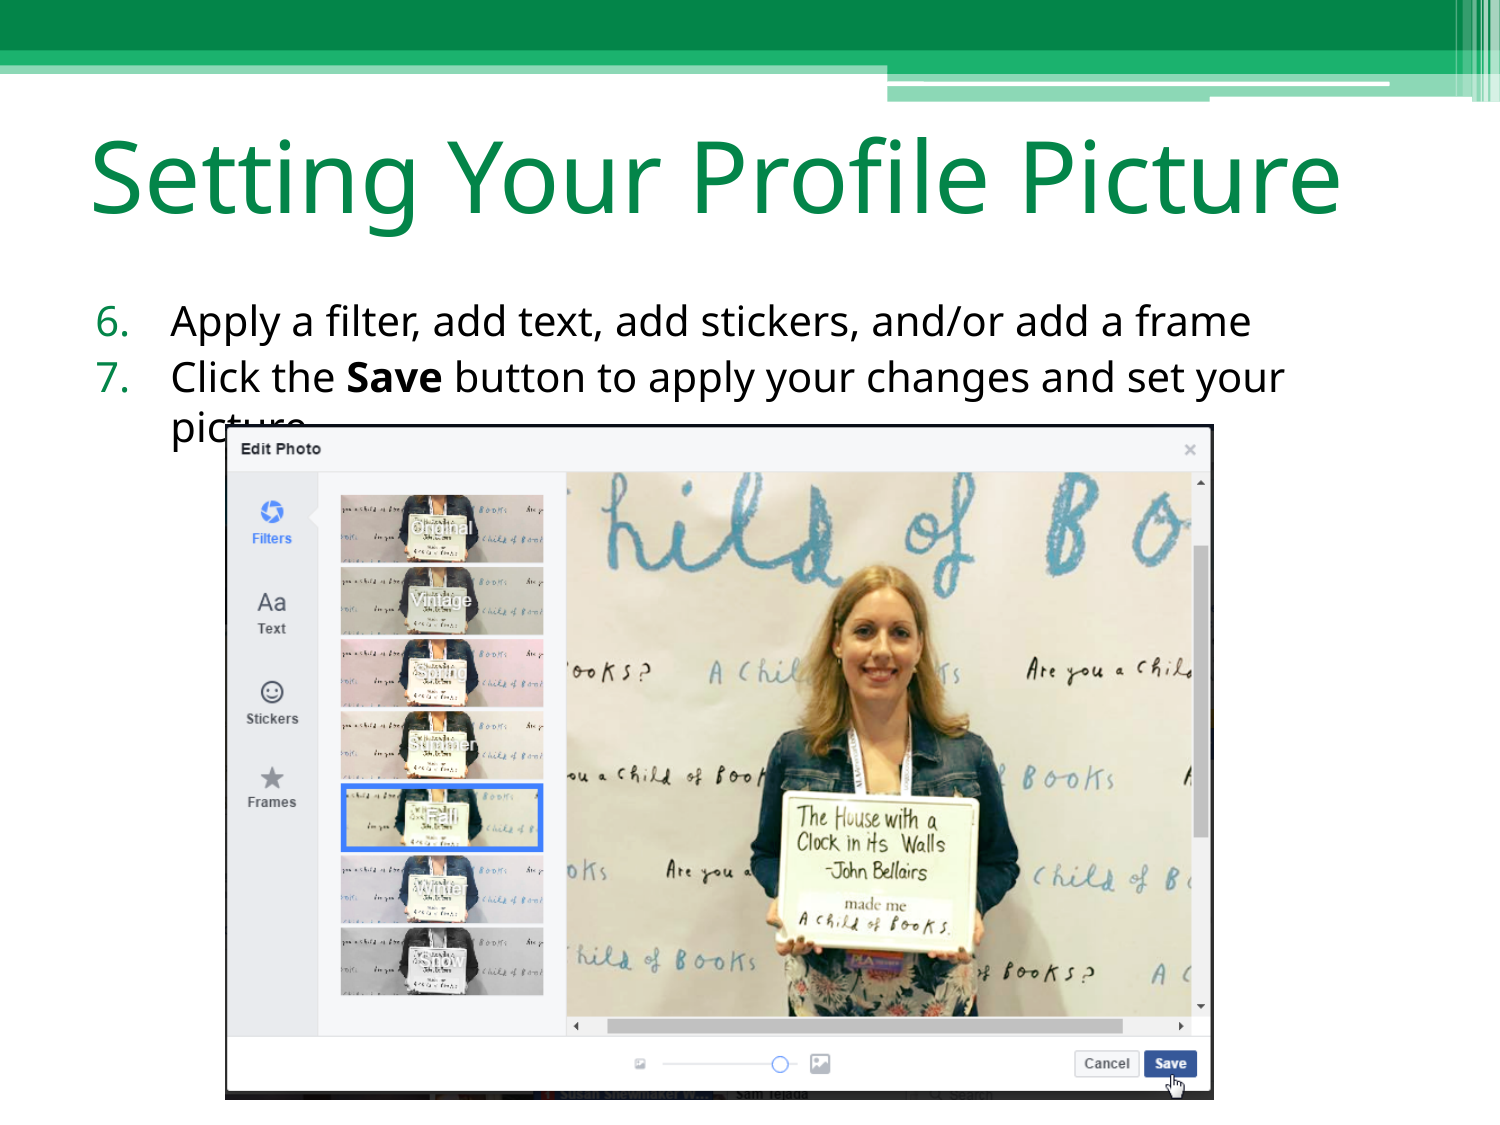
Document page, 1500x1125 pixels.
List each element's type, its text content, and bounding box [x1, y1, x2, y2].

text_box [224, 424, 1214, 1100]
list Apply a filter, add text, add stickers, and/or add a frame Click the Save button to apply your changes and set your picture. [80, 286, 1425, 475]
title Setting Your Profile Picture [75, 85, 1425, 261]
